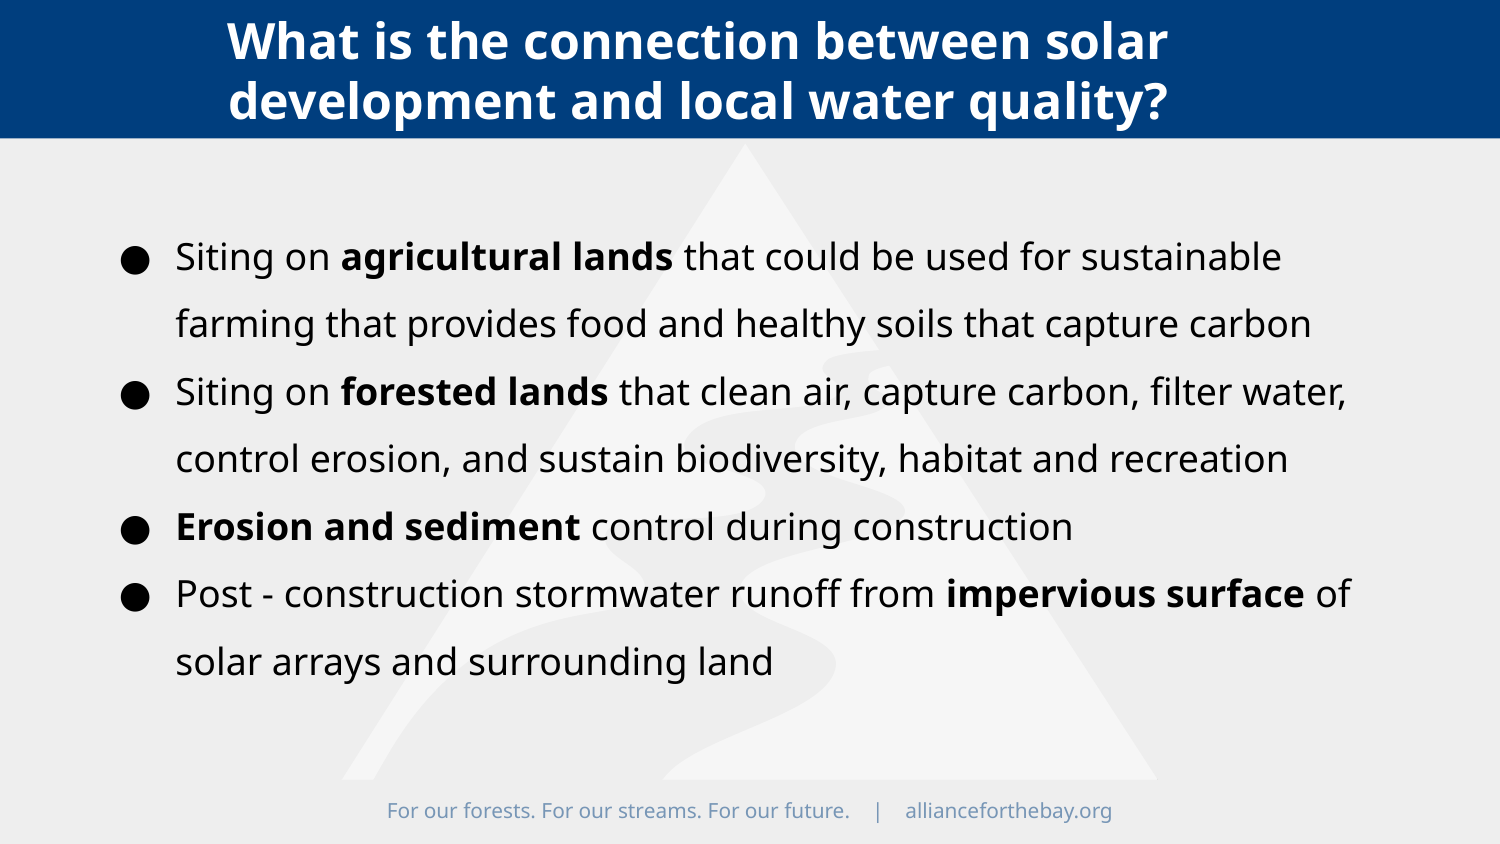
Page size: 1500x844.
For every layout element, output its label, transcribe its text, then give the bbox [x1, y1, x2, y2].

text_box Siting on agricultural lands that could be used for sustainable farming that provides food and healthy soils that capture carbon Siting on forested lands that clean air, capture carbon, filter water, control erosion, and sustain biodiversity, habitat and recreation Erosion and sediment control during construction Post - construction stormwater runoff from impervious surface of solar arrays and surrounding land [92, 107, 1416, 844]
text_box What is the connection between solar development and local water quality? [92, 2, 1305, 107]
text_box [0, 0, 1500, 139]
